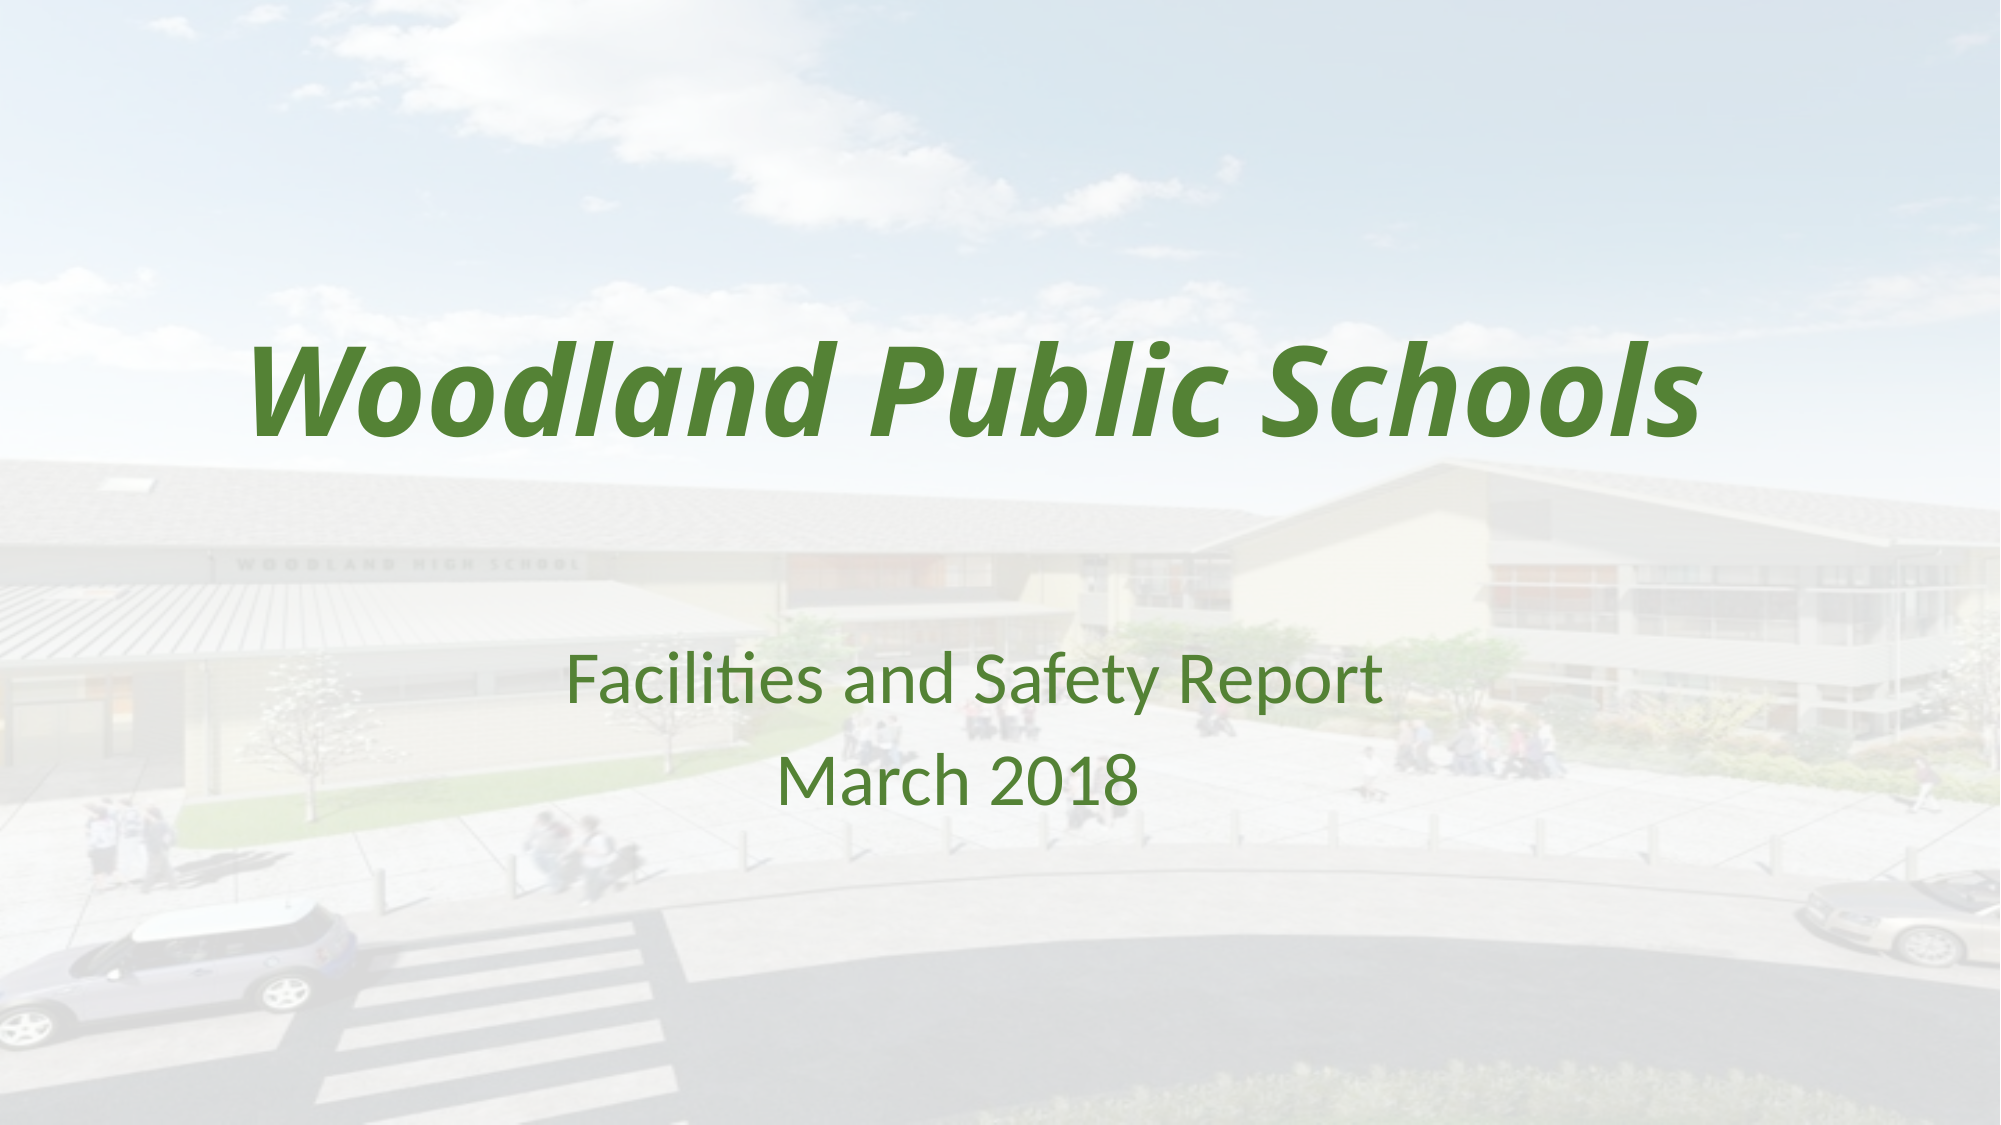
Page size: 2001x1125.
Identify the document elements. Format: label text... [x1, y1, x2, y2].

title Woodland Public Schools [200, 80, 1750, 472]
subtitle Facilities and Safety Report March 2018 [225, 631, 1726, 903]
